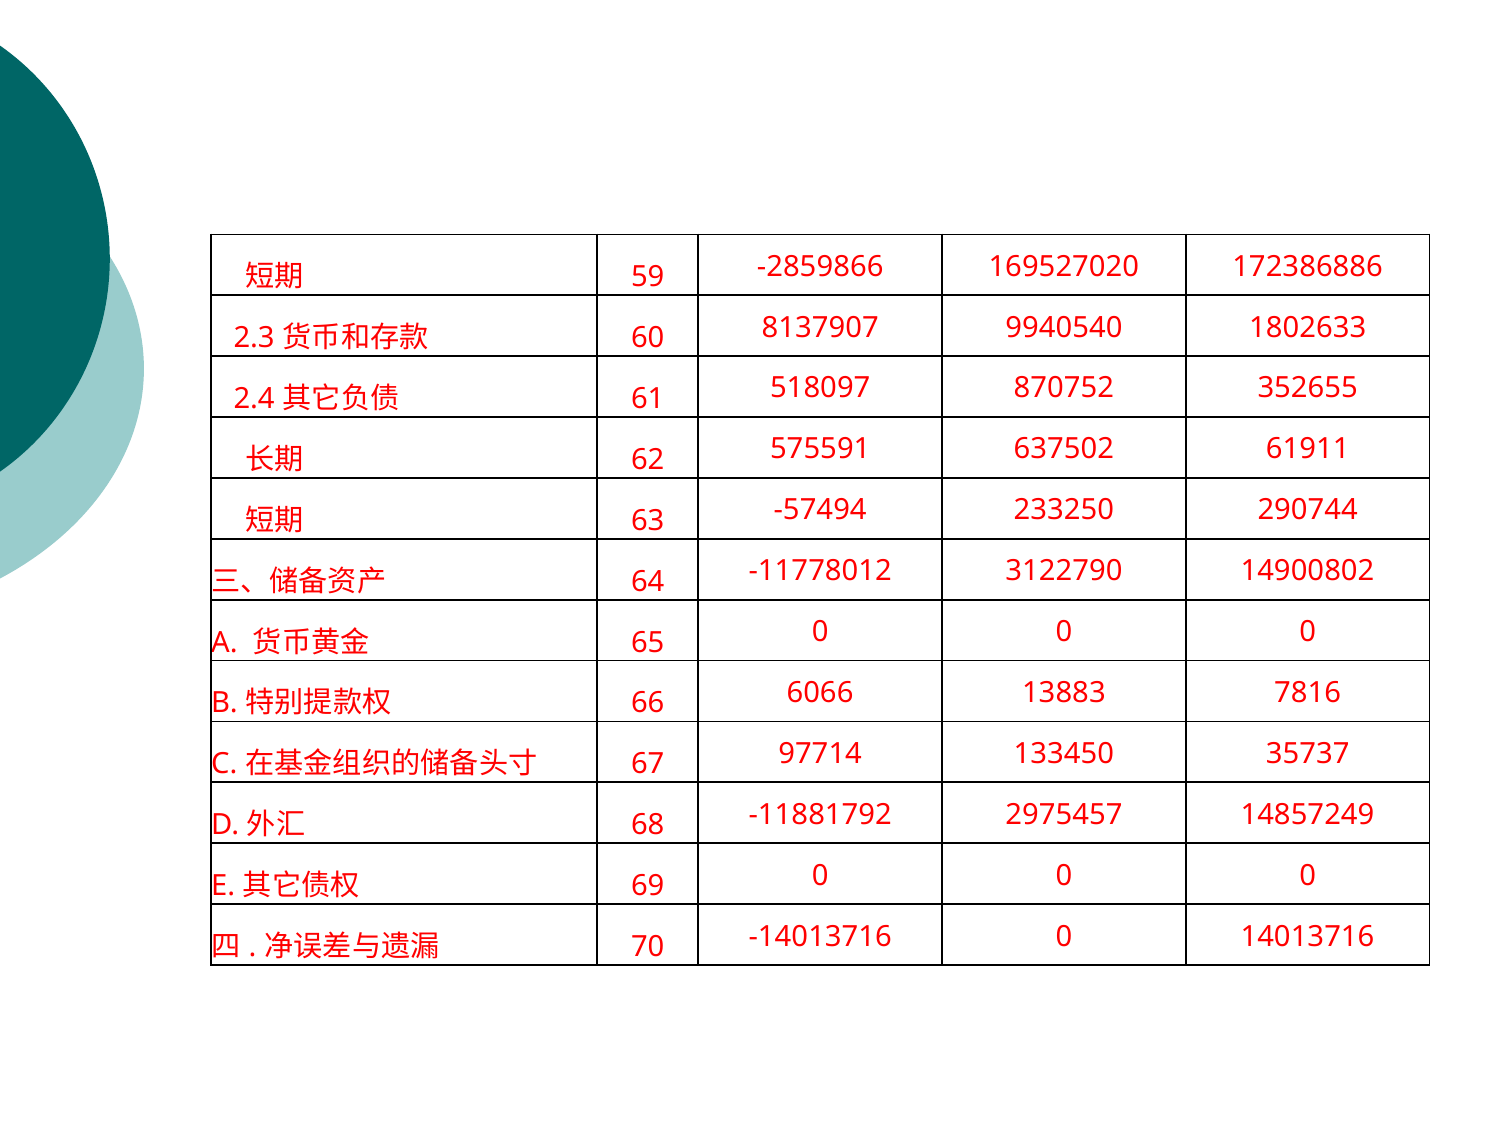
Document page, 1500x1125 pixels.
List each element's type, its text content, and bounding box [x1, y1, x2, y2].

table_cell 62 [598, 418, 697, 477]
table_cell 290744 [1187, 479, 1429, 538]
table_cell E.其它债权 [212, 844, 596, 903]
table_cell 7816 [1187, 661, 1429, 721]
table_cell 66 [598, 661, 697, 721]
table_cell -11778012 [699, 540, 941, 599]
table_cell 短期 [212, 479, 596, 538]
table_cell 61 [598, 357, 697, 416]
table_cell 0 [699, 844, 941, 903]
table_cell 352655 [1187, 357, 1429, 416]
table_cell -14013716 [699, 905, 941, 964]
table_cell 四.净误差与遗漏 [212, 905, 596, 964]
table_cell 233250 [943, 479, 1185, 538]
table_cell 64 [598, 540, 697, 599]
table_cell 61911 [1187, 418, 1429, 477]
table_cell 518097 [699, 357, 941, 416]
table_header -2859866 [699, 235, 941, 294]
table_cell -57494 [699, 479, 941, 538]
table_cell 2.3货币和存款 [212, 296, 596, 355]
table_header 59 [598, 235, 697, 294]
table_cell 6066 [699, 661, 941, 721]
table_cell 0 [943, 905, 1185, 964]
table_cell 63 [598, 479, 697, 538]
table_cell 133450 [943, 722, 1185, 781]
table_cell 9940540 [943, 296, 1185, 355]
table_cell 0 [943, 601, 1185, 660]
table_cell 长期 [212, 418, 596, 477]
table_cell 1802633 [1187, 296, 1429, 355]
table_cell 14013716 [1187, 905, 1429, 964]
table_cell 870752 [943, 357, 1185, 416]
table_header 172386886 [1187, 235, 1429, 294]
table_cell 14900802 [1187, 540, 1429, 599]
table_cell D.外汇 [212, 783, 596, 842]
table_cell 637502 [943, 418, 1185, 477]
table_cell 68 [598, 783, 697, 842]
table_cell 67 [598, 722, 697, 781]
table_cell 8137907 [699, 296, 941, 355]
table_cell 0 [1187, 601, 1429, 660]
table_cell 0 [1187, 844, 1429, 903]
table_cell 69 [598, 844, 697, 903]
table_cell B.特别提款权 [212, 661, 596, 721]
table_cell 三、储备资产 [212, 540, 596, 599]
table_cell 60 [598, 296, 697, 355]
table_cell C.在基金组织的储备头寸 [212, 722, 596, 781]
table_header 短期 [212, 235, 596, 294]
table_cell 35737 [1187, 722, 1429, 781]
table_cell 70 [598, 905, 697, 964]
table_cell 0 [699, 601, 941, 660]
table_cell 0 [943, 844, 1185, 903]
table_cell 2.4其它负债 [212, 357, 596, 416]
table_cell 14857249 [1187, 783, 1429, 842]
table_cell A. 货币黄金 [212, 601, 596, 660]
table_cell 575591 [699, 418, 941, 477]
table_cell 97714 [699, 722, 941, 781]
table_cell 65 [598, 601, 697, 660]
table_cell 3122790 [943, 540, 1185, 599]
table_cell 13883 [943, 661, 1185, 721]
table_header 169527020 [943, 235, 1185, 294]
table_cell -11881792 [699, 783, 941, 842]
table_cell 2975457 [943, 783, 1185, 842]
